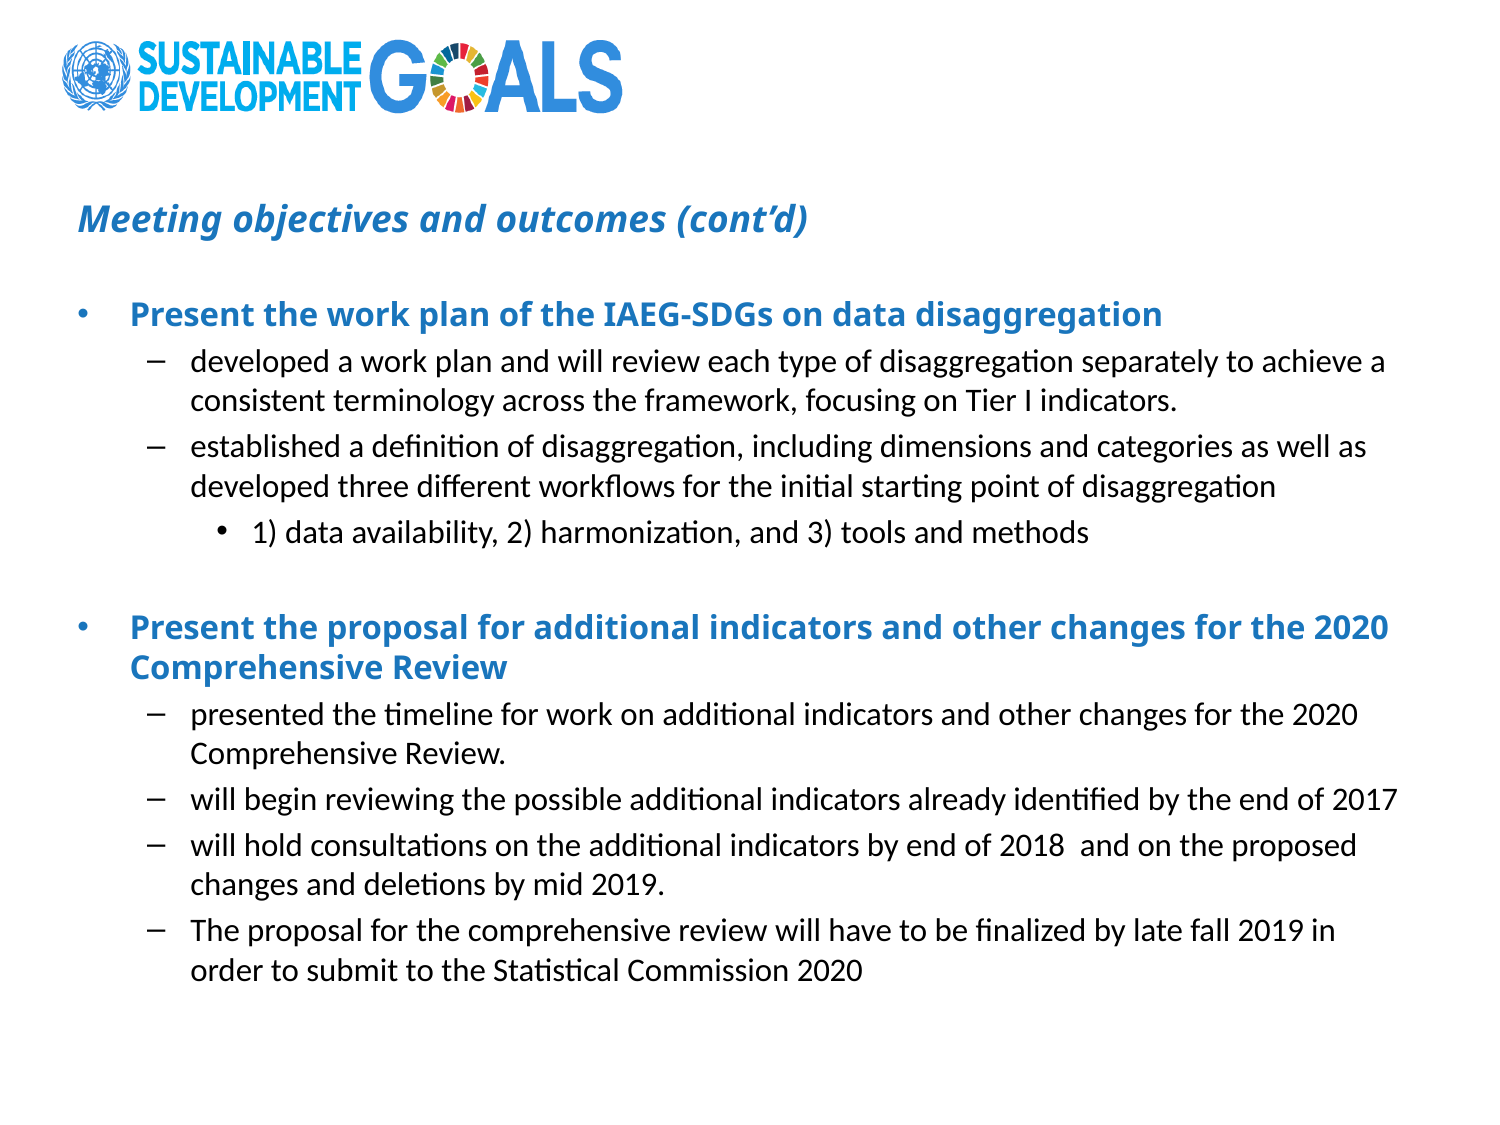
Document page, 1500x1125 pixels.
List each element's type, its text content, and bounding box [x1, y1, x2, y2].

list Meeting objectives and outcomes (cont’d) Present the work plan of the IAEG-SDGs on data disaggregation developed a work plan and will review each type of disaggregation separately to achieve a consistent terminology across the framework, focusing on Tier I indicators. established a definition of disaggregation, including dimensions and categories as well as developed three different workflows for the initial starting point of disaggregation 1) data availability, 2) harmonization, and 3) tools and methods Present the proposal for additional indicators and other changes for the 2020 Comprehensive Review presented the timeline for work on additional indicators and other changes for the 2020 Comprehensive Review. will begin reviewing the possible additional indicators already identified by the end of 2017 will hold consultations on the additional indicators by end of 2018 and on the proposed changes and deletions by mid 2019. The proposal for the comprehensive review will have to be finalized by late fall 2019 in order to submit to the Statistical Commission 2020 [62, 421, 1421, 1035]
picture [49, 4, 638, 141]
text_box [62, 162, 1463, 421]
